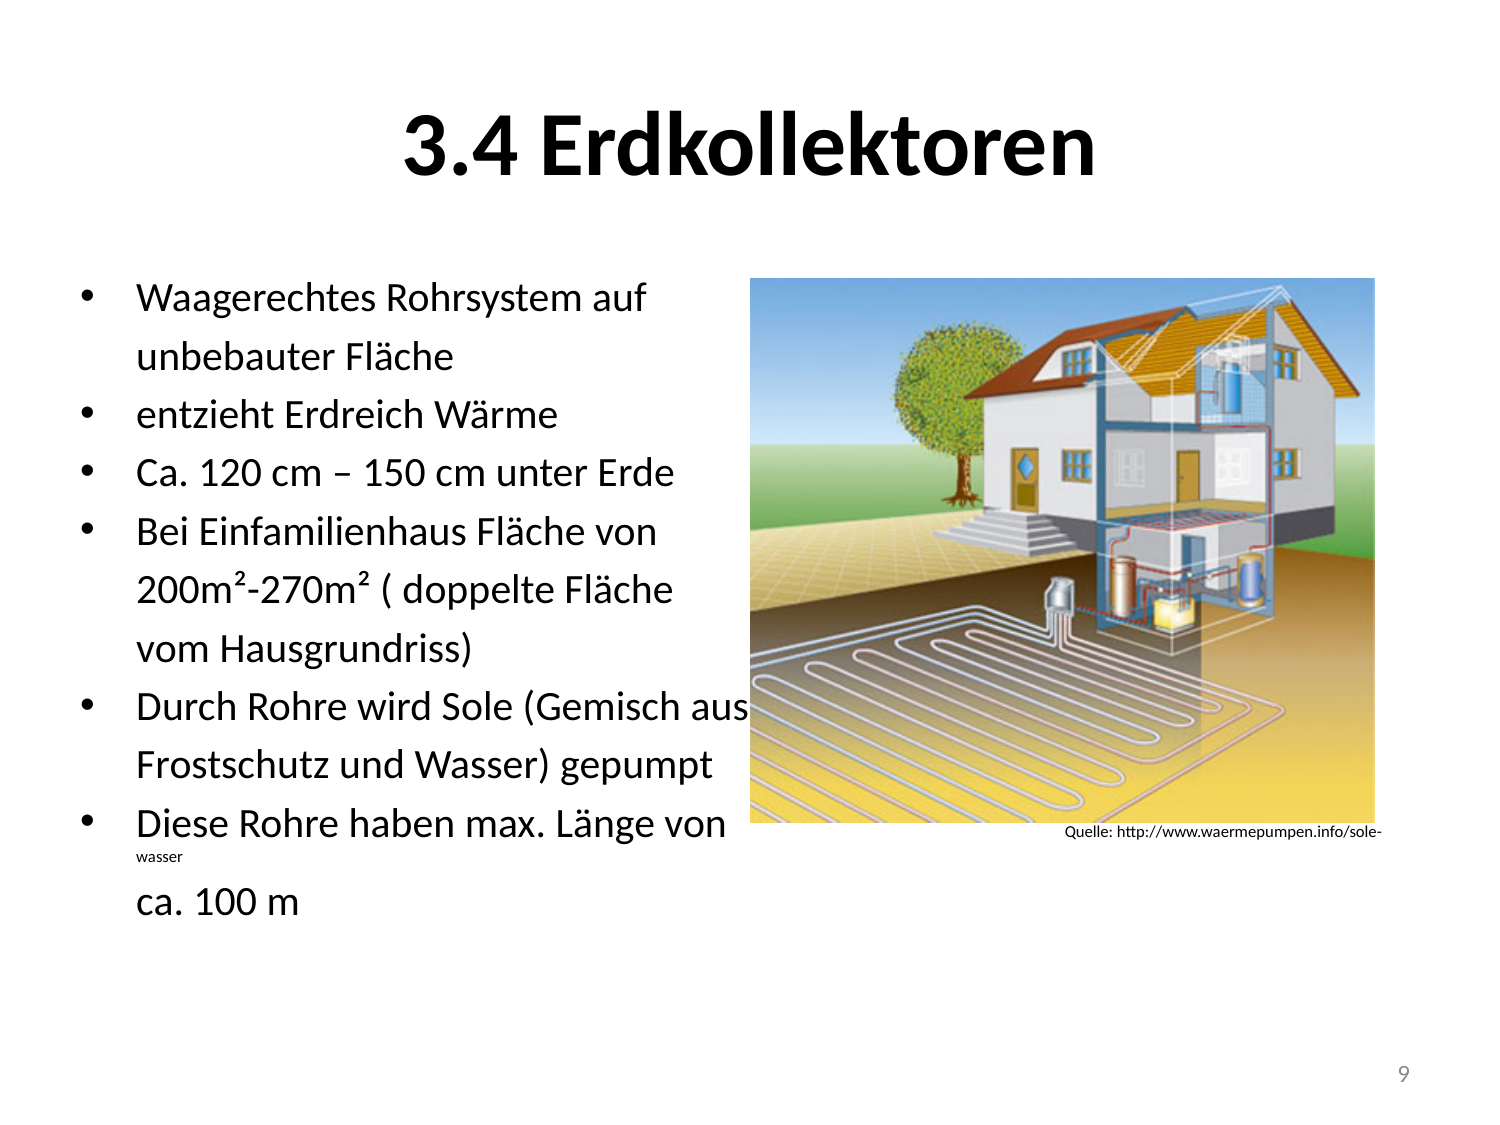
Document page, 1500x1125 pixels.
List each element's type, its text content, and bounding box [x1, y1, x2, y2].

title 3.4 Erdkollektoren [75, 45, 1425, 233]
slide_number 9 [1074, 1042, 1425, 1103]
picture [749, 278, 1376, 823]
list Waagerechtes Rohrsystem auf unbebauter Fläche entzieht Erdreich Wärme Ca. 120 cm – 150 cm unter Erde Bei Einfamilienhaus Fläche von 200m²-270m² ( doppelte Fläche vom Hausgrundriss) Durch Rohre wird Sole (Gemisch aus Frostschutz und Wasser) gepumpt Diese Rohre haben max. Länge von Quelle: http://www.waermepumpen.info/sole-wasser ca. 100 m [64, 262, 1412, 1125]
